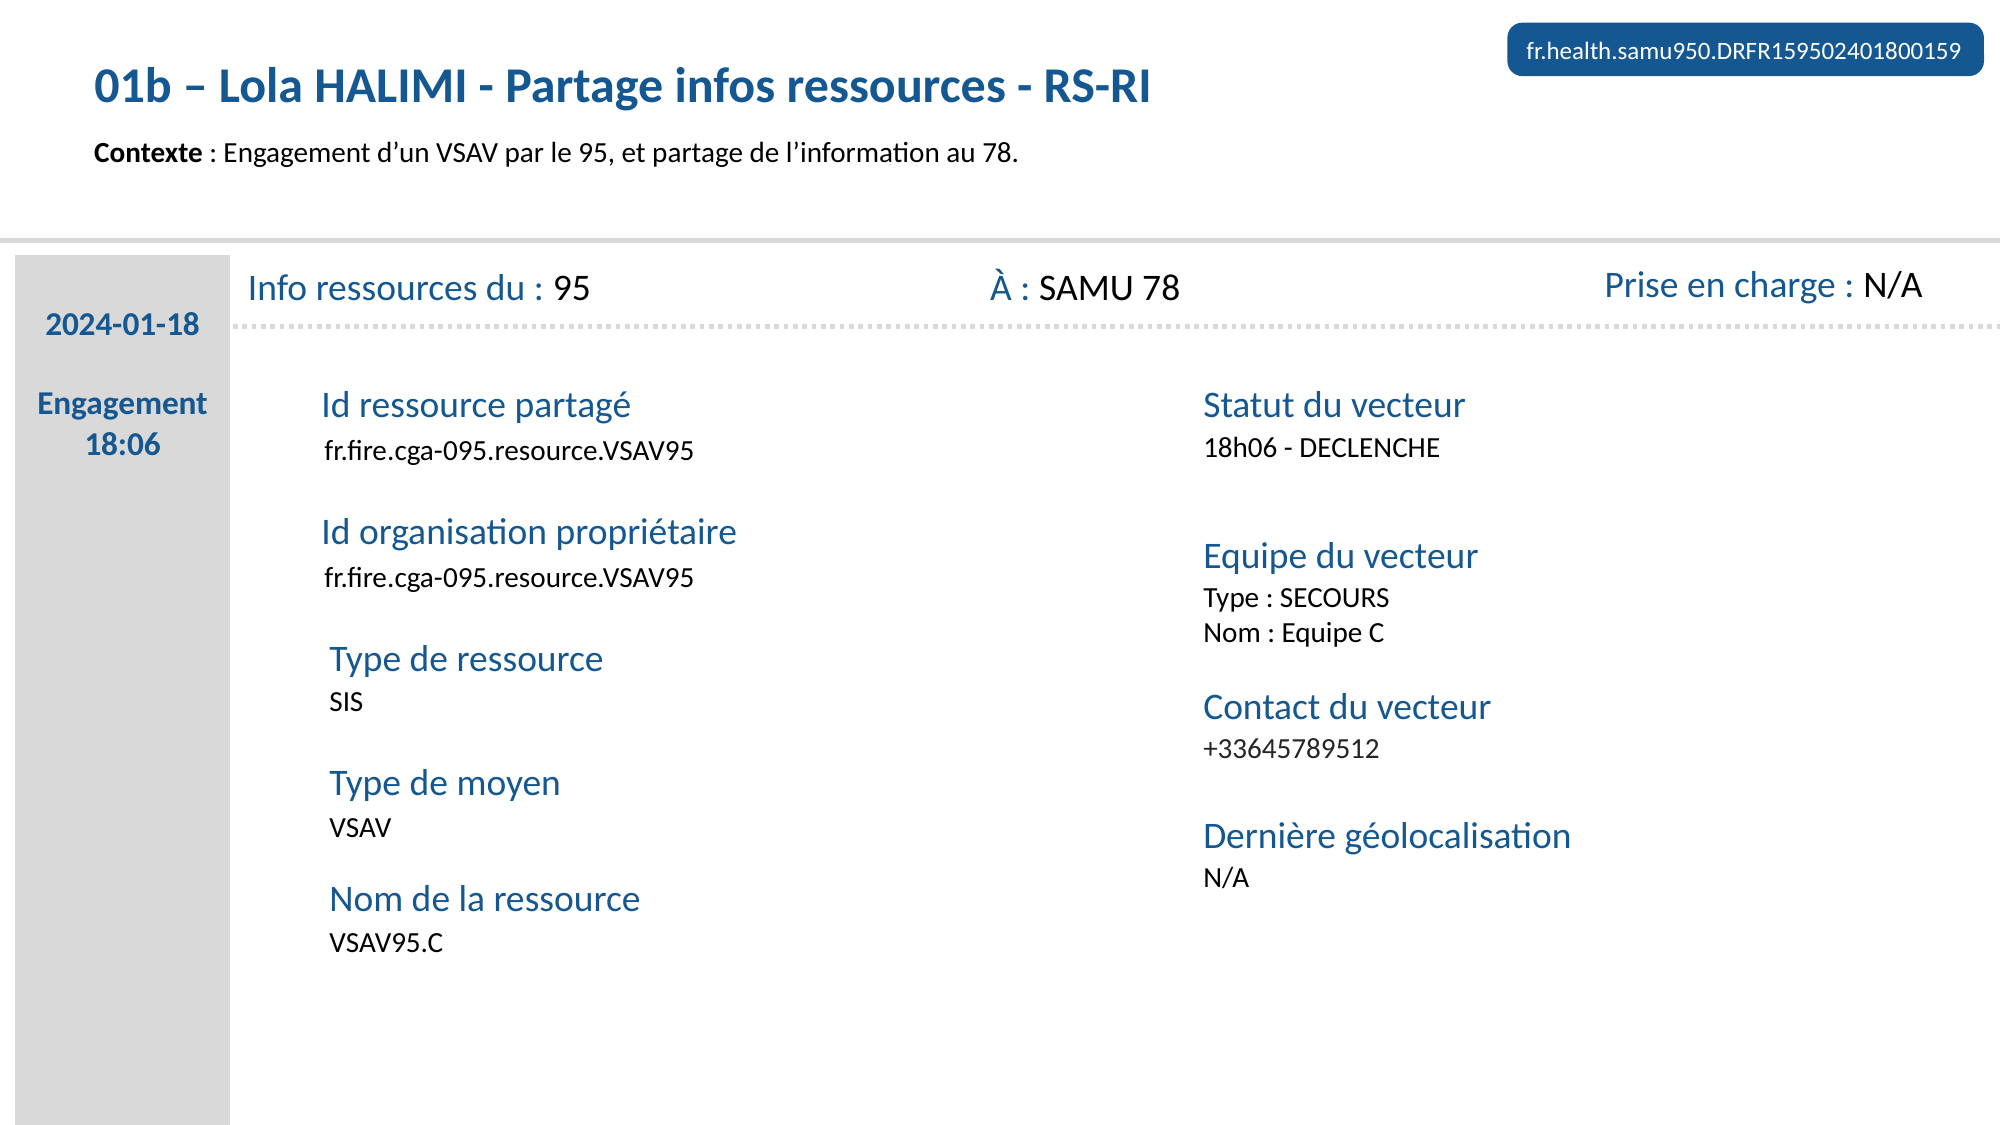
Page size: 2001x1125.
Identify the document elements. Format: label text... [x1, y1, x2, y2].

text_box Nom de la ressource [314, 866, 687, 915]
text_box fr.fire.cga-095.resource.VSAV95 [309, 550, 961, 601]
text_box 18h06 - DECLENCHE [1188, 420, 1861, 471]
text_box Dernière géolocalisation [1188, 803, 1610, 851]
text_box Equipe du vecteur [1188, 523, 1526, 571]
text_box Contact du vecteur [1188, 674, 1526, 722]
text_box Id organisation propriétaire [306, 499, 900, 560]
text_box 01b – Lola HALIMI - Partage infos ressources - RS-RI [79, 45, 1508, 121]
text_box fr.health.samu950.DRFR159502401800159 [1507, 22, 1985, 77]
text_box N/A [1188, 851, 1861, 901]
text_box Type de moyen [314, 750, 627, 800]
text_box Statut du vecteur [1188, 372, 1484, 420]
text_box À : SAMU 78 [834, 256, 1337, 316]
text_box Type de ressource [314, 626, 657, 674]
text_box fr.fire.cga-095.resource.VSAV95 [309, 424, 961, 474]
text_box SIS [314, 674, 993, 725]
text_box Prise en charge : N/A [1574, 252, 1938, 313]
text_box Contexte : Engagement d’un VSAV par le 95, et partage de l’information au 78. [79, 126, 1481, 176]
text_box VSAV95.C [314, 915, 833, 966]
text_box Id ressource partagé [306, 372, 900, 433]
text_box Type : SECOURS Nom : Equipe C [1188, 571, 1861, 656]
text_box Info ressources du : 95 [233, 256, 735, 316]
text_box VSAV [314, 800, 993, 851]
text_box +33645789512 [1188, 722, 1861, 772]
text_box 2024-01-18 Engagement 18:06 [15, 255, 230, 1125]
